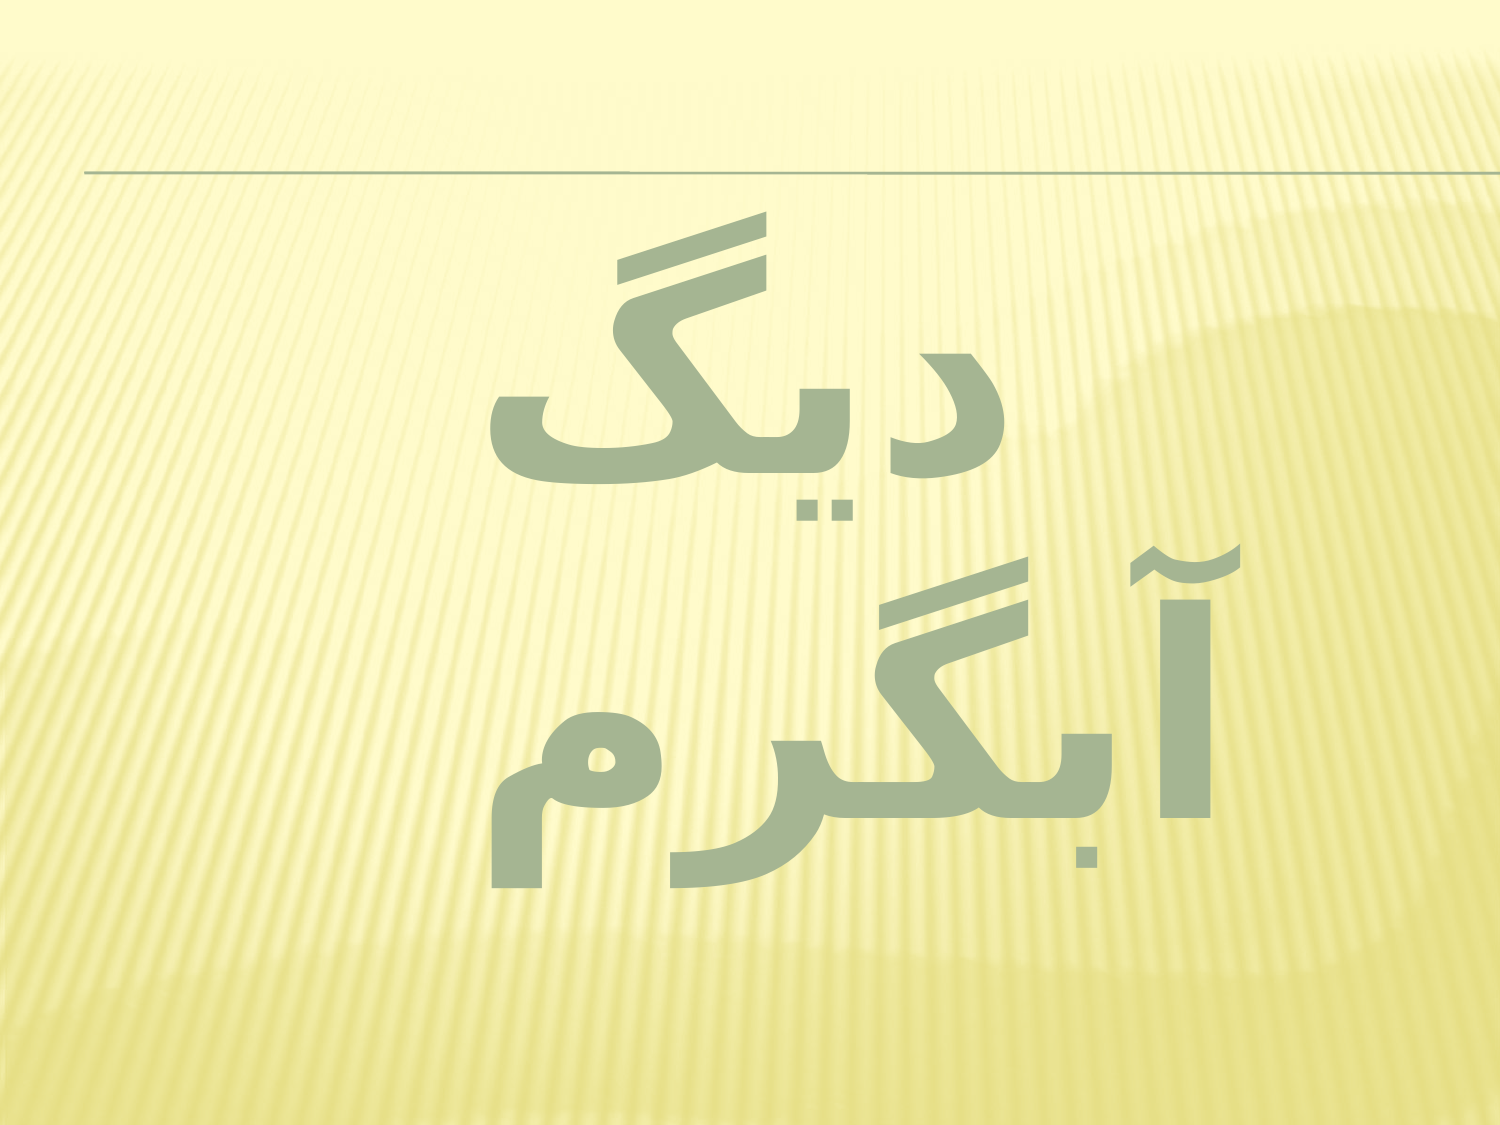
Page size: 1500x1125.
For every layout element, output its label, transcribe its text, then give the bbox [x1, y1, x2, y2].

title دیگ آبگرم [457, 468, 1500, 594]
